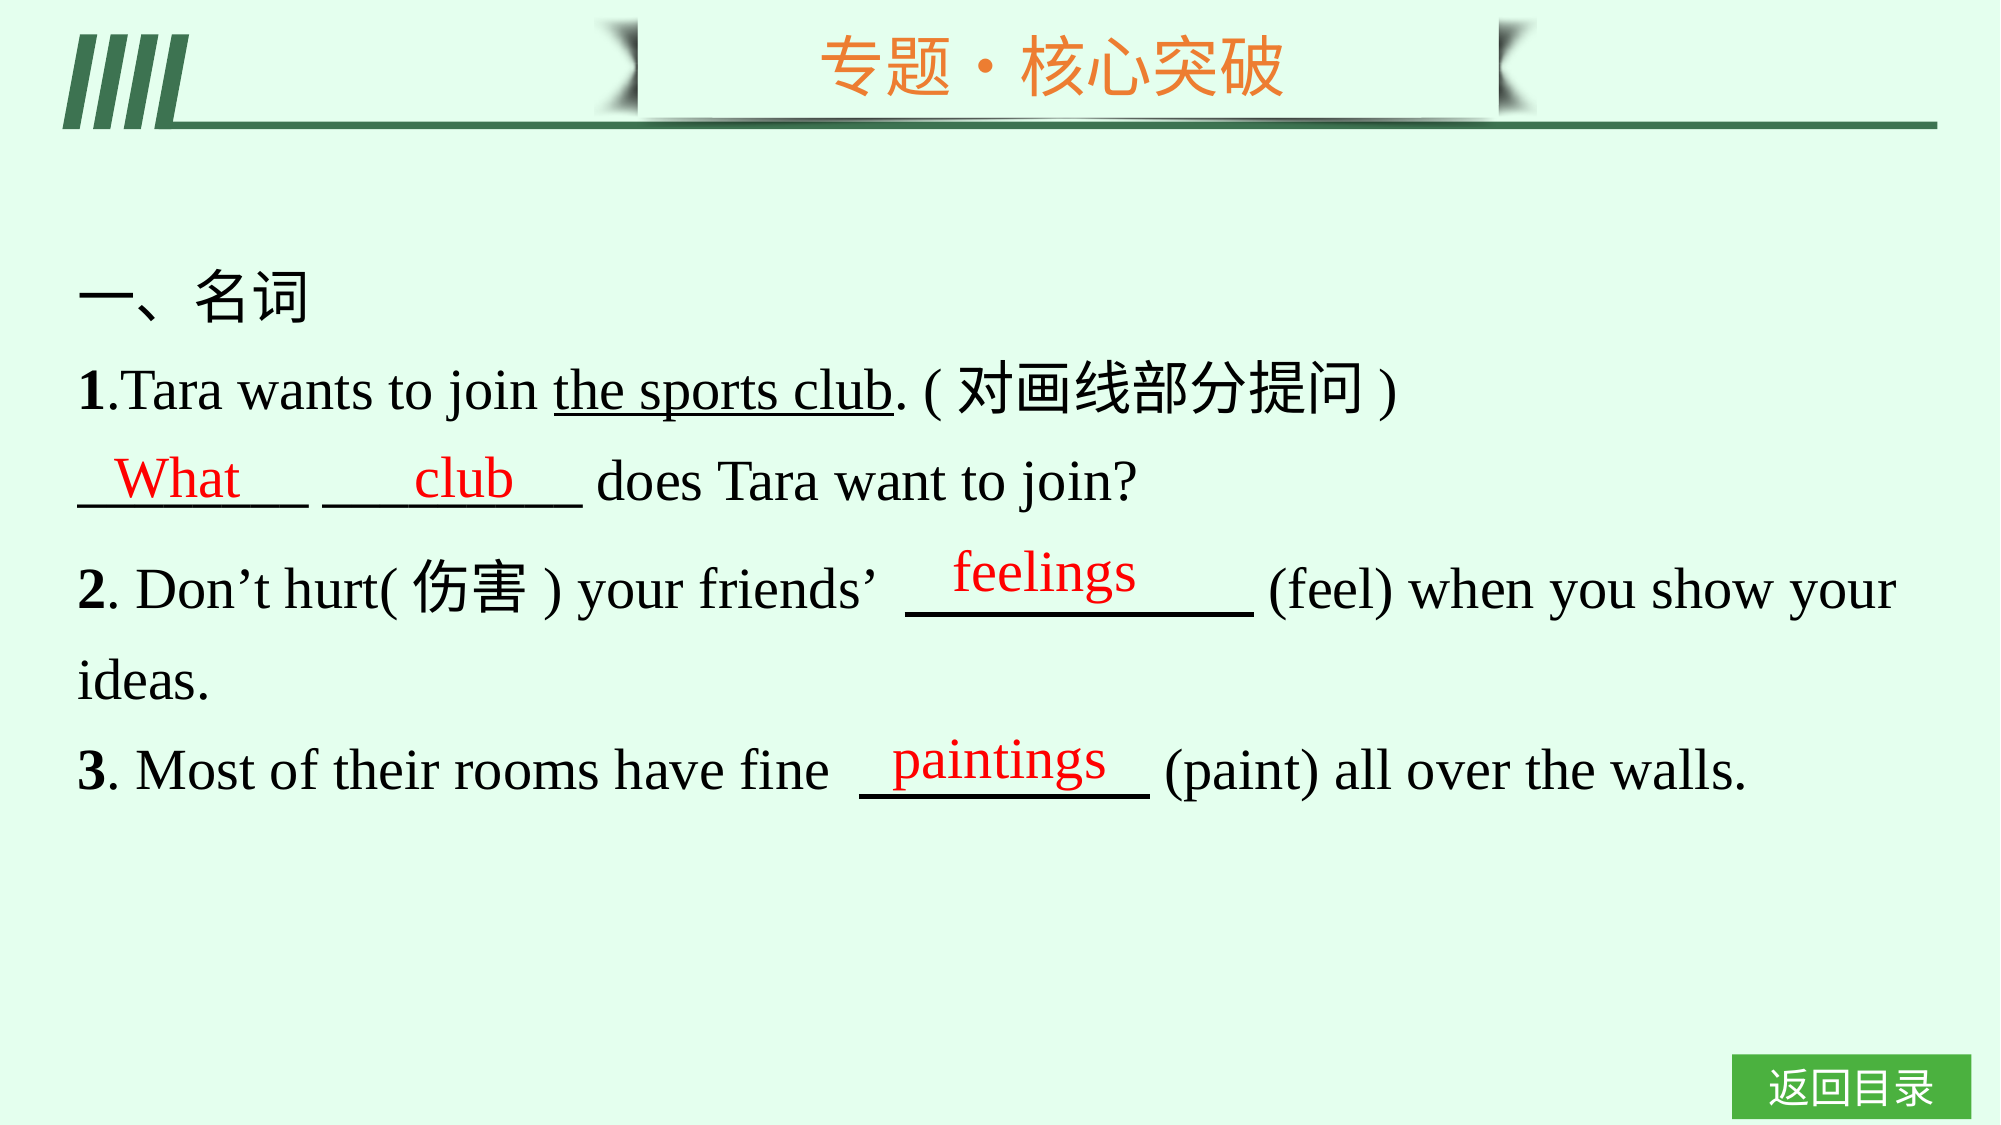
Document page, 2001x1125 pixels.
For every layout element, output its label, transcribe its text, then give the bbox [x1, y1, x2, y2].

text_box 2. Don’t hurt(伤害) your friends’ (feel) when you show your ideas. 3. Most of their rooms have fine (paint) all over the walls. [62, 521, 1938, 809]
text_box feelings [937, 511, 1153, 611]
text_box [594, 16, 1537, 127]
text_box paintings [877, 698, 1122, 798]
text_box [62, 34, 1938, 130]
text_box What club [99, 417, 531, 517]
text_box 一、名词 1.Tara wants to join the sports club. (对画线部分提问) ________ _________ does Tara want to join? [62, 231, 1938, 521]
